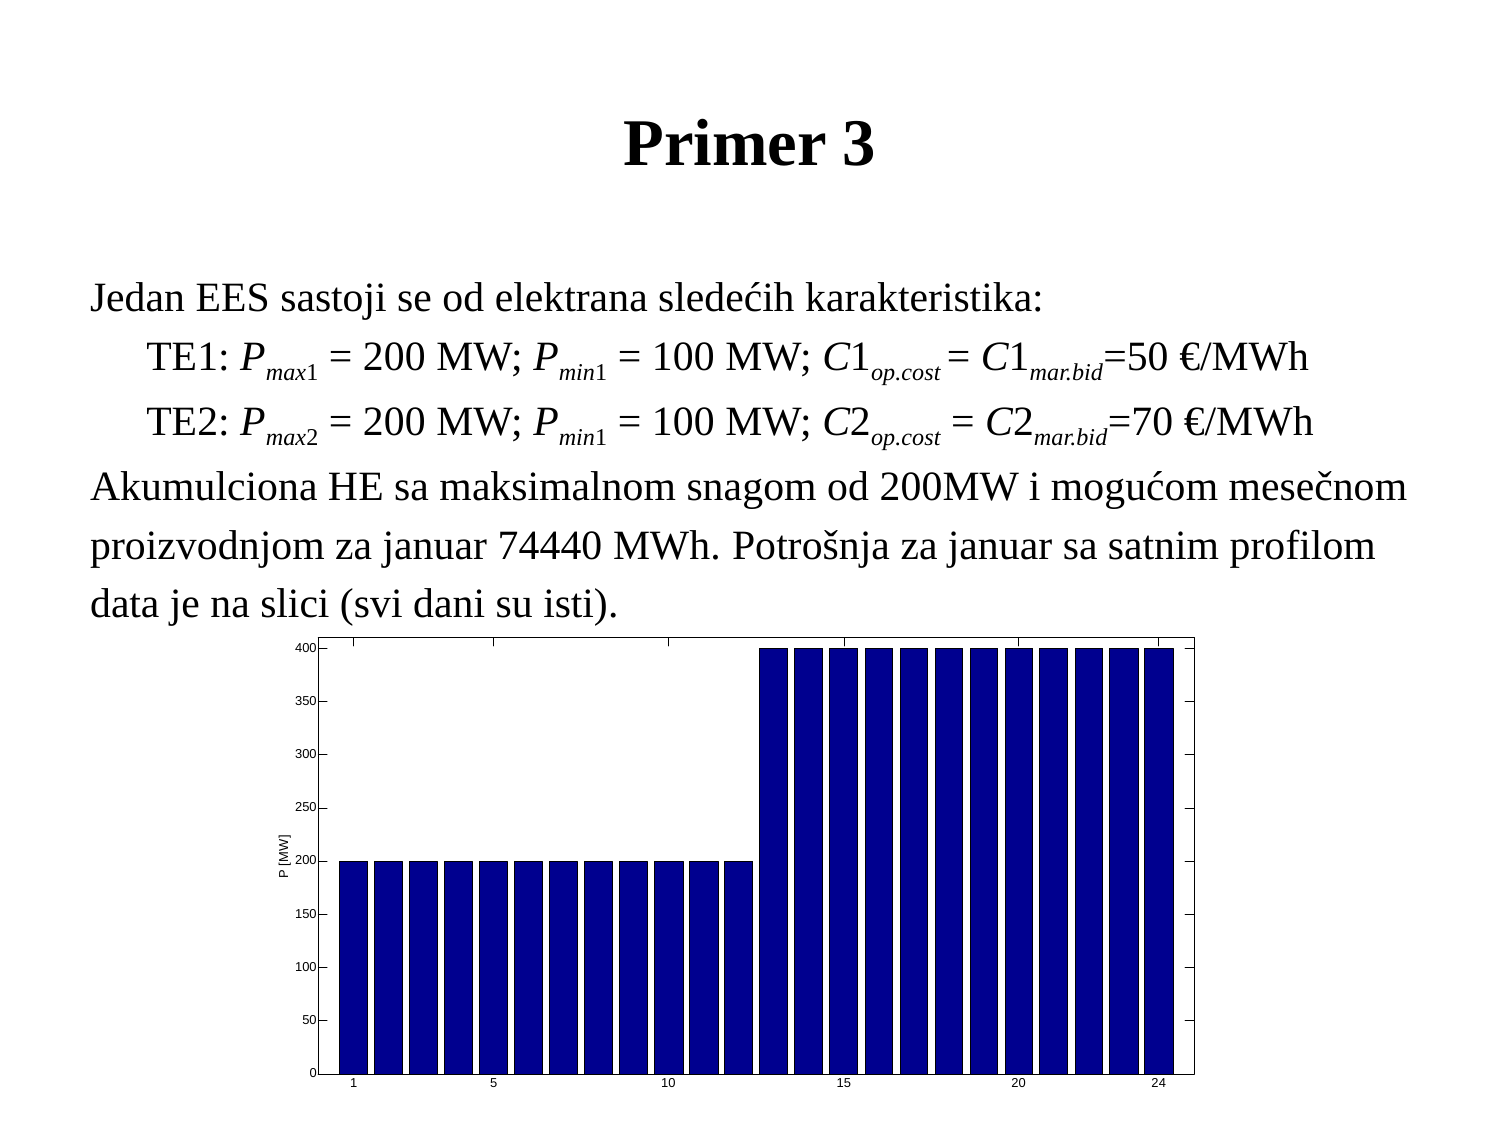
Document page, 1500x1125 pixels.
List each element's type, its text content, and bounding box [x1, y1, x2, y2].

list Jedan EES sastoji se od elektrana sledećih karakteristika: TE1: Pmax1 = 200 MW; Pmin1 = 100 MW; C1op.cost = C1mar.bid=50 €/MWh TE2: Pmax2 = 200 MW; Pmin1 = 100 MW; C2op.cost = C2mar.bid=70 €/MWh Akumulciona HE sa maksimalnom snagom od 200MW i mogućom mesečnom proizvodnjom za januar 74440 MWh. Potrošnja za januar sa satnim profilom data je na slici (svi dani su isti). [75, 262, 1463, 1100]
title Primer 3 [75, 45, 1425, 233]
picture [274, 637, 1196, 1089]
